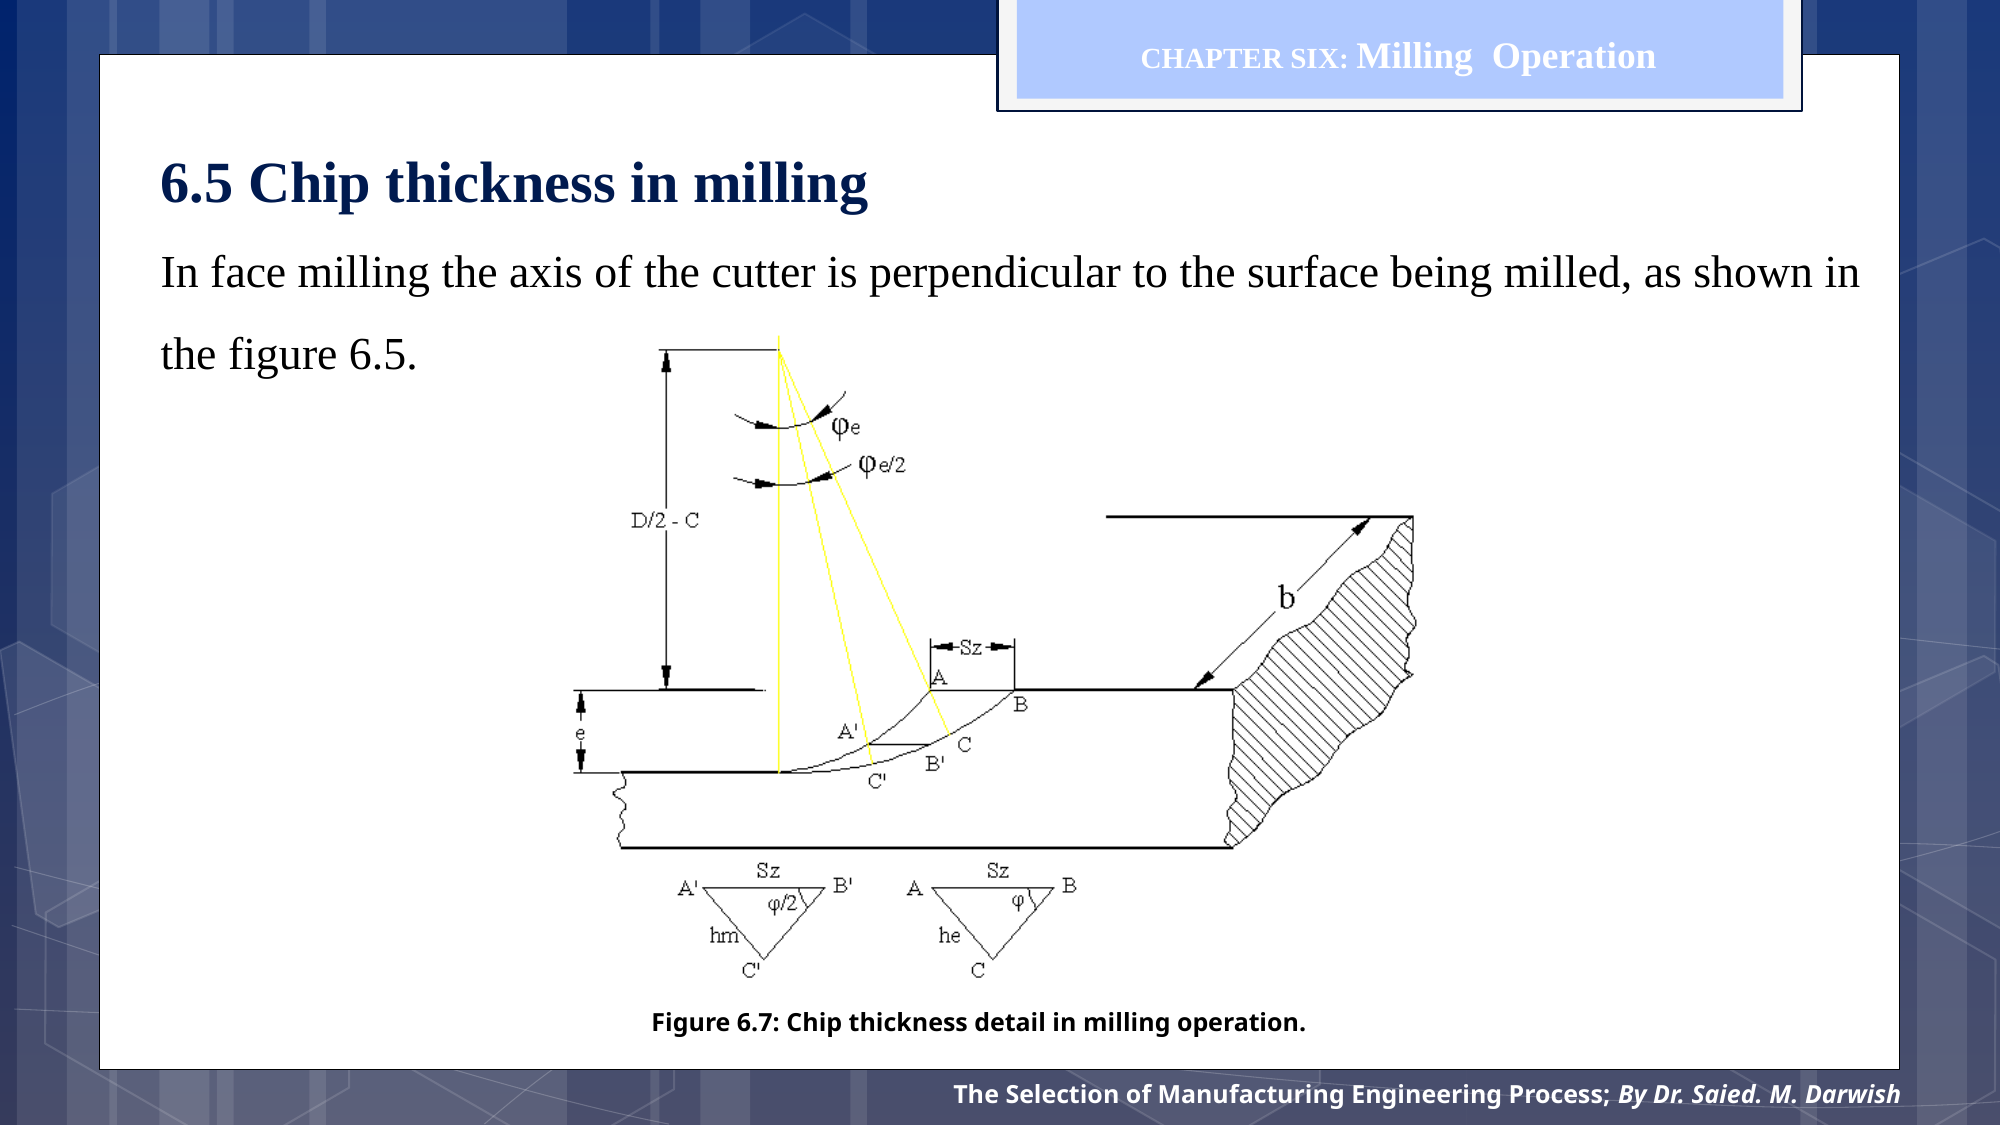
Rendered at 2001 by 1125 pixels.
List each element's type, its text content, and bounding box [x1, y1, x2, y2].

text_box CHAPTER SIX: Milling Operation [940, 0, 1858, 84]
text_box 6.5 Chip thickness in milling In face milling the axis of the cutter is perpendicular to the surface being milled, as shown in the figure 6.5. [145, 102, 1887, 387]
text_box Figure 6.7: Chip thickness detail in milling operation. [387, 998, 1573, 1044]
picture [537, 324, 1423, 986]
